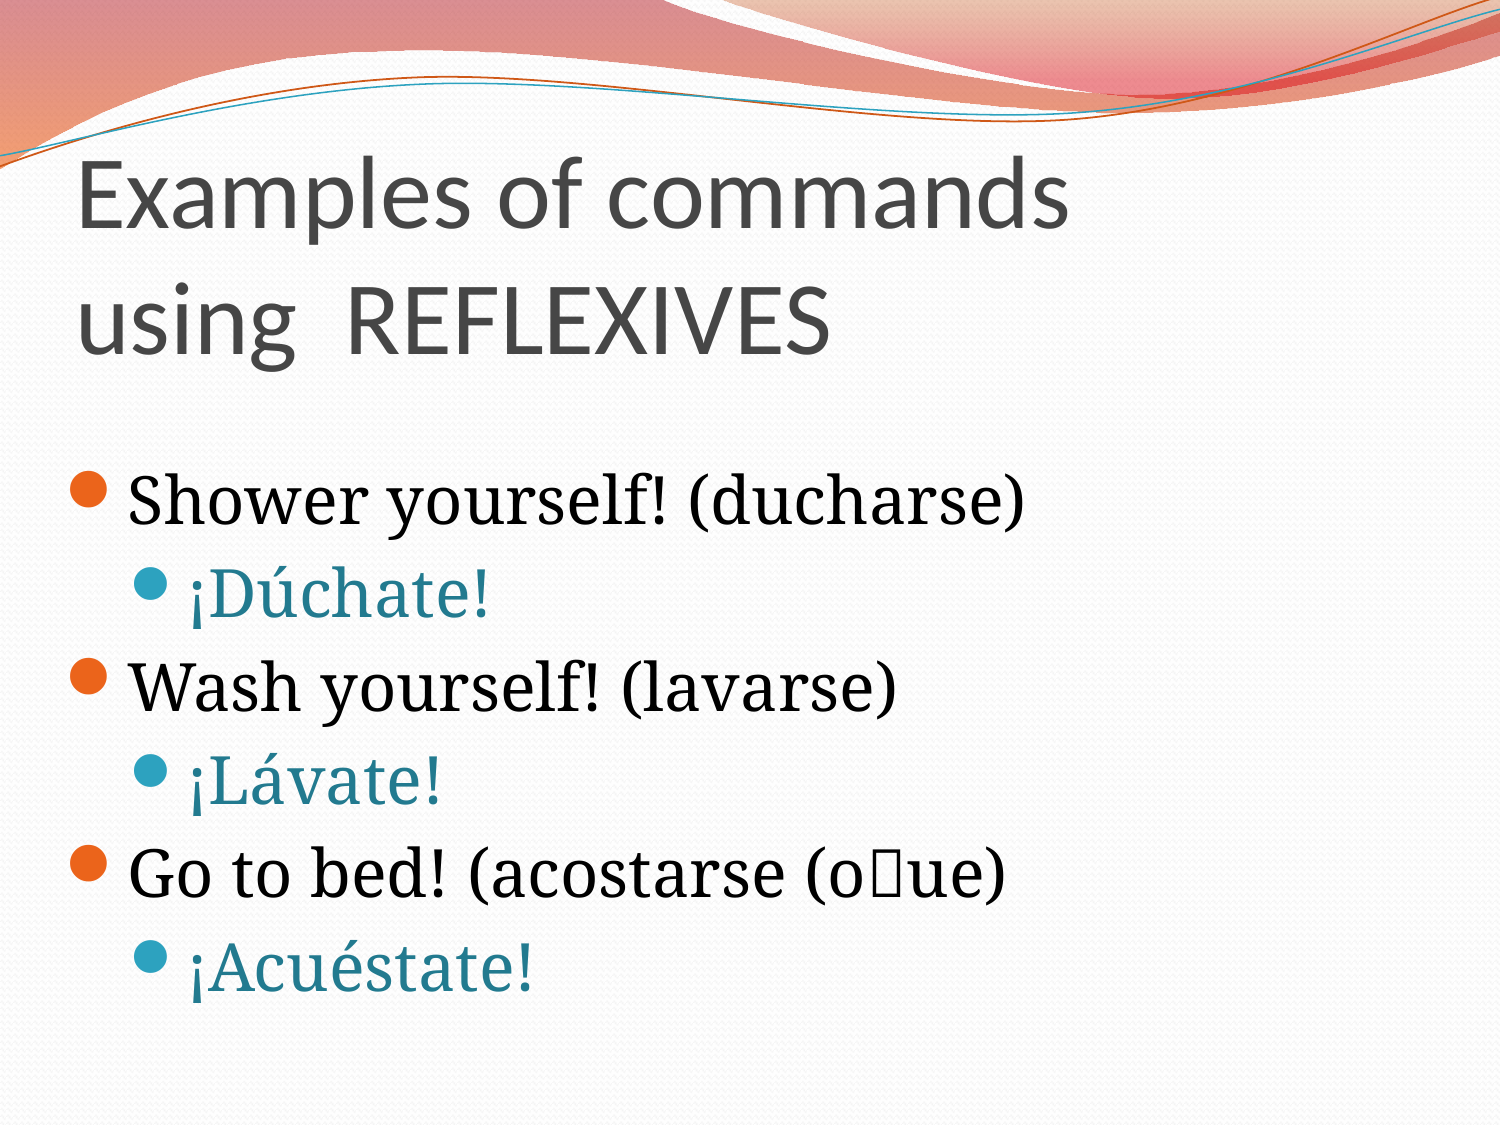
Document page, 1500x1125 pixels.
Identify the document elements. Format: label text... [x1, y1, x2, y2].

list Shower yourself! (ducharse) ¡Dúchate! Wash yourself! (lavarse) ¡Lávate! Go to bed! (acostarse (oue) ¡Acuéstate! [50, 450, 1400, 1125]
title Examples of commands using REFLEXIVES [75, 65, 1300, 375]
